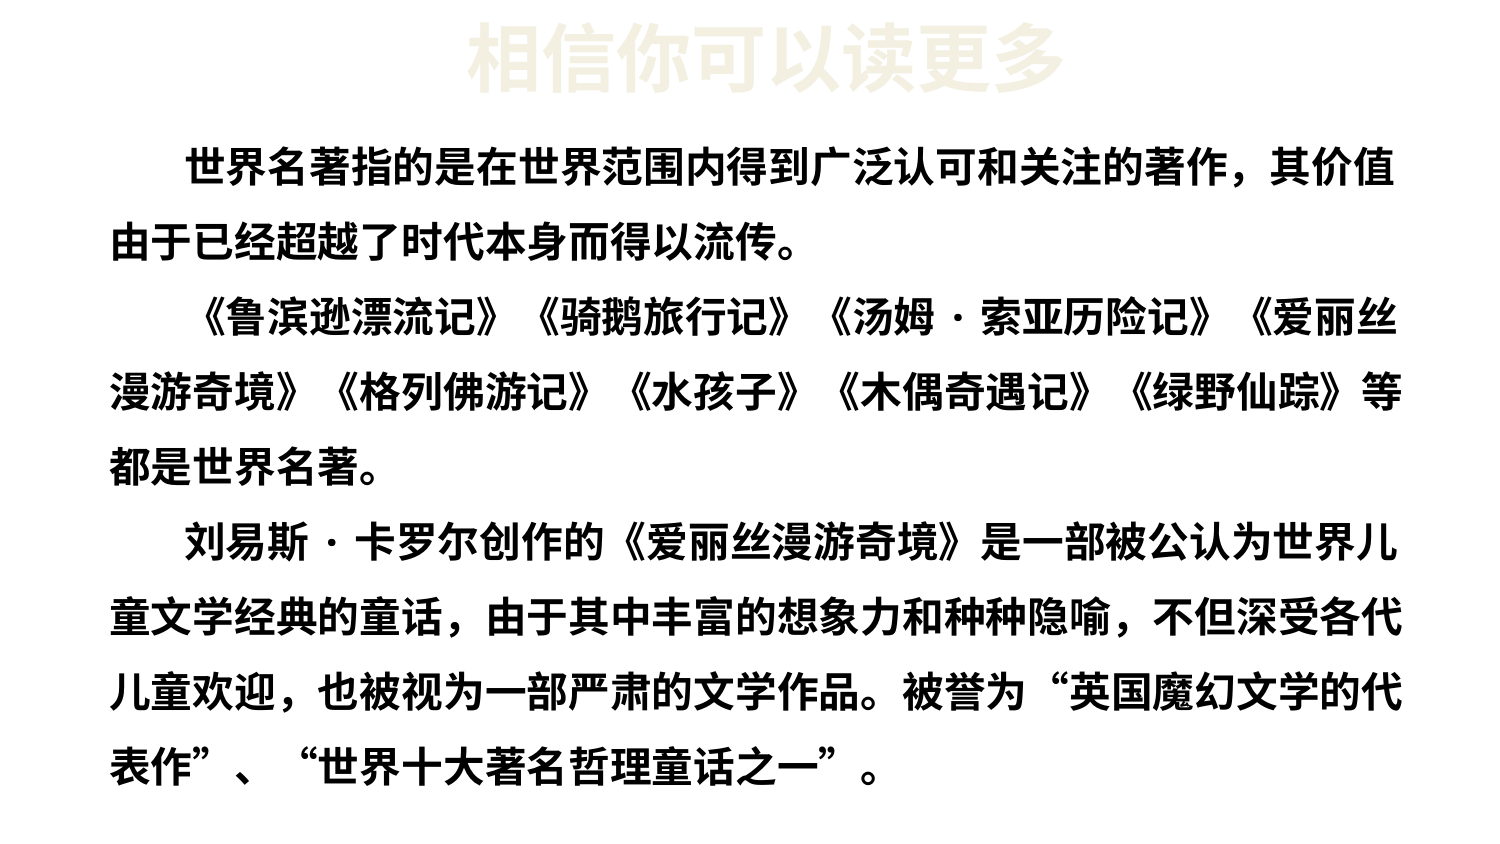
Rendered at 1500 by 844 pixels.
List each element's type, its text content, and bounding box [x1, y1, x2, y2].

text_box 世界名著指的是在世界范围内得到广泛认可和关注的著作，其价值由于已经超越了时代本身而得以流传。 《鲁滨逊漂流记》《骑鹅旅行记》《汤姆·索亚历险记》《爱丽丝漫游奇境》《格列佛游记》《水孩子》《木偶奇遇记》《绿野仙踪》等都是世界名著。 刘易斯·卡罗尔创作的《爱丽丝漫游奇境》是一部被公认为世界儿童文学经典的童话，由于其中丰富的想象力和种种隐喻，不但深受各代儿童欢迎，也被视为一部严肃的文学作品。被誉为“英国魔幻文学的代表作”、“世界十大著名哲理童话之一”。 [94, 108, 1439, 798]
text_box 相信你可以读更多 [451, 4, 1082, 110]
